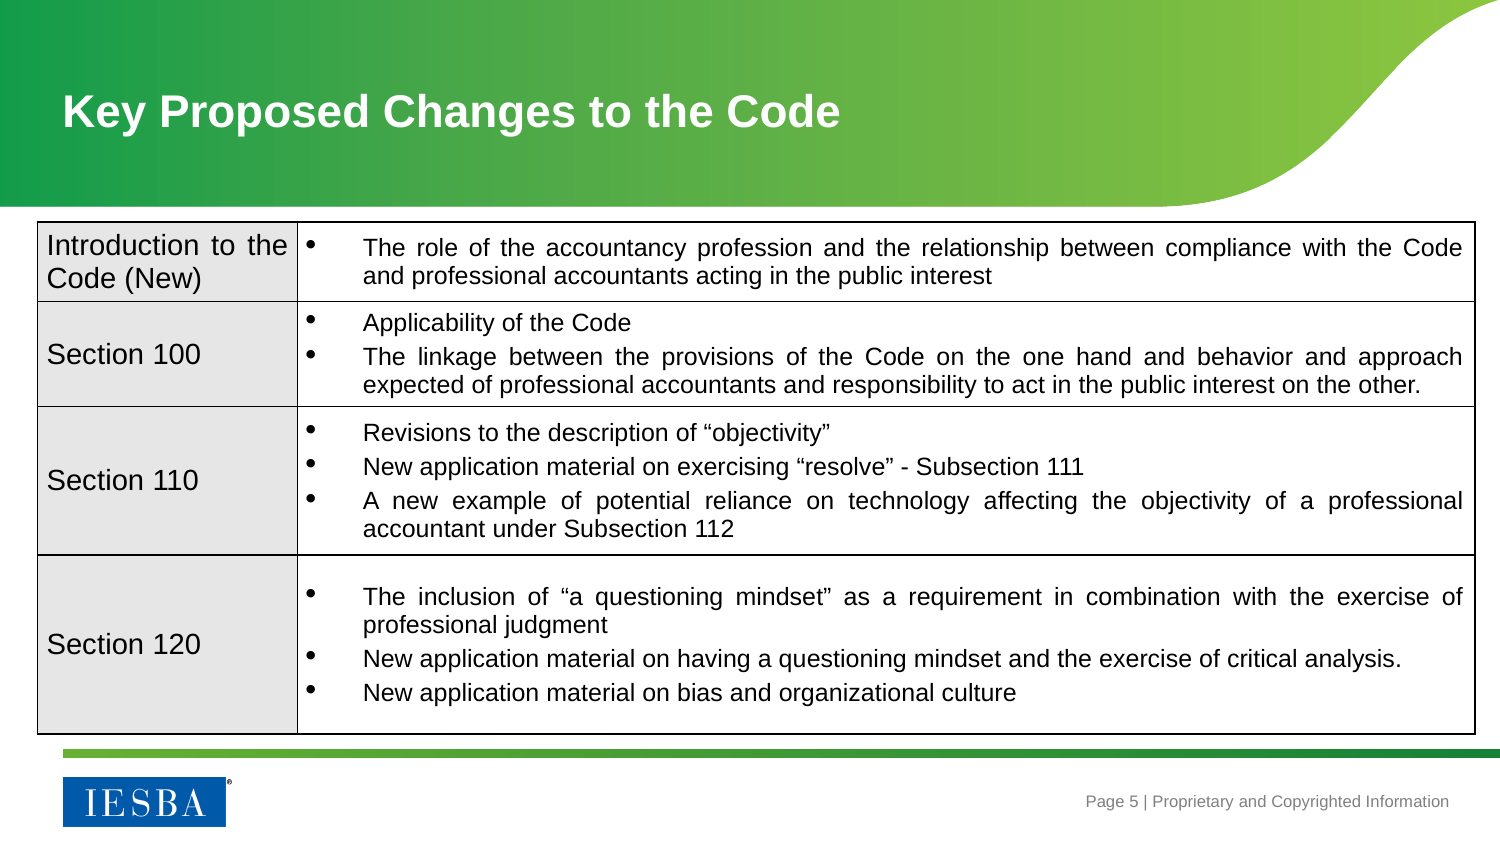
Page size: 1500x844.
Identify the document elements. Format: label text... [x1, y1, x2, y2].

table_cell The inclusion of “a questioning mindset” as a requirement in combination with the exercise of professional judgment New application material on having a questioning mindset and the exercise of critical analysis. New application material on bias and organizational culture [298, 556, 1474, 733]
table_cell Section 110 [38, 407, 297, 554]
picture [0, 0, 1500, 207]
table_cell Applicability of the Code The linkage between the provisions of the Code on the one hand and behavior and approach expected of professional accountants and responsibility to act in the public interest on the other. [298, 302, 1474, 406]
table_cell Revisions to the description of “objectivity” New application material on exercising “resolve” - Subsection 111 A new example of potential reliance on technology affecting the objectivity of a professional accountant under Subsection 112 [298, 407, 1474, 554]
picture [63, 777, 232, 827]
table_cell Section 100 [38, 302, 297, 406]
table_header The role of the accountancy profession and the relationship between compliance with the Code and professional accountants acting in the public interest [298, 223, 1474, 301]
table_header Introduction to the Code (New) [38, 223, 297, 301]
table_cell Section 120 [38, 556, 297, 733]
title Key Proposed Changes to the Code [62, 46, 1300, 172]
